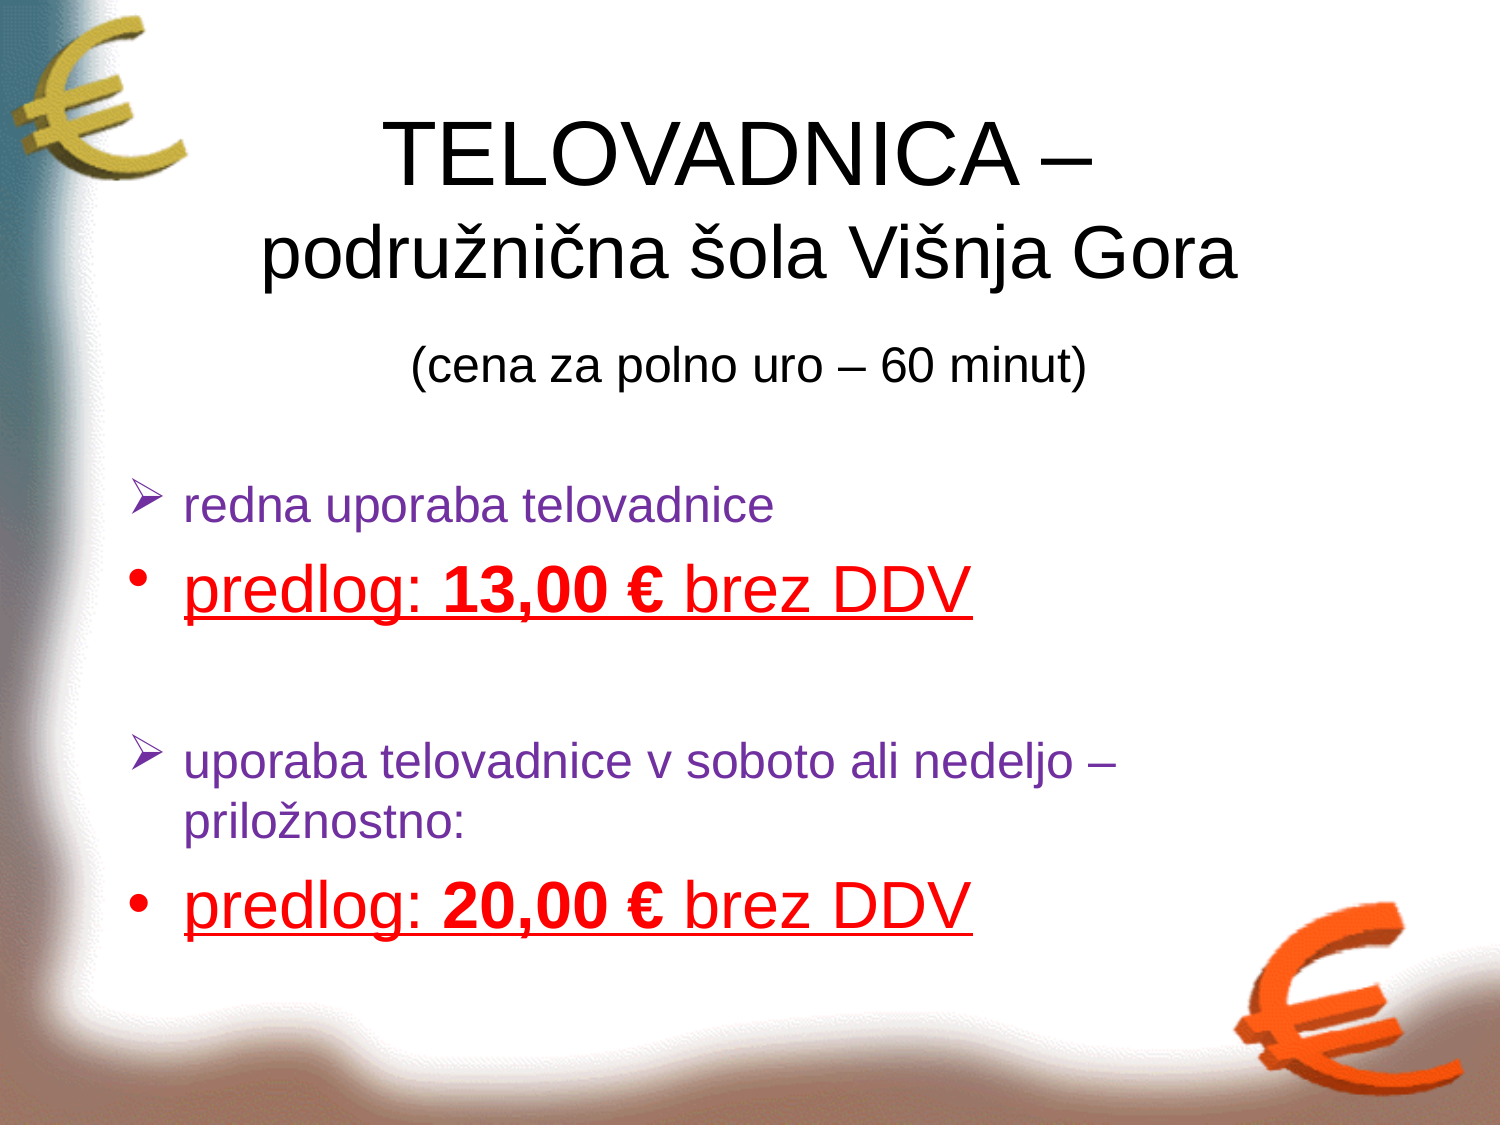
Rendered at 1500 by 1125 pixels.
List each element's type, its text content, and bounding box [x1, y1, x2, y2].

title TELOVADNICA – podružnična šola Višnja Gora [112, 99, 1388, 288]
picture [0, 0, 1500, 1125]
list (cena za polno uro – 60 minut) redna uporaba telovadnice predlog: 13,00 € brez DDV uporaba telovadnice v soboto ali nedeljo – priložnostno: predlog: 20,00 € brez DDV [112, 324, 1388, 1001]
